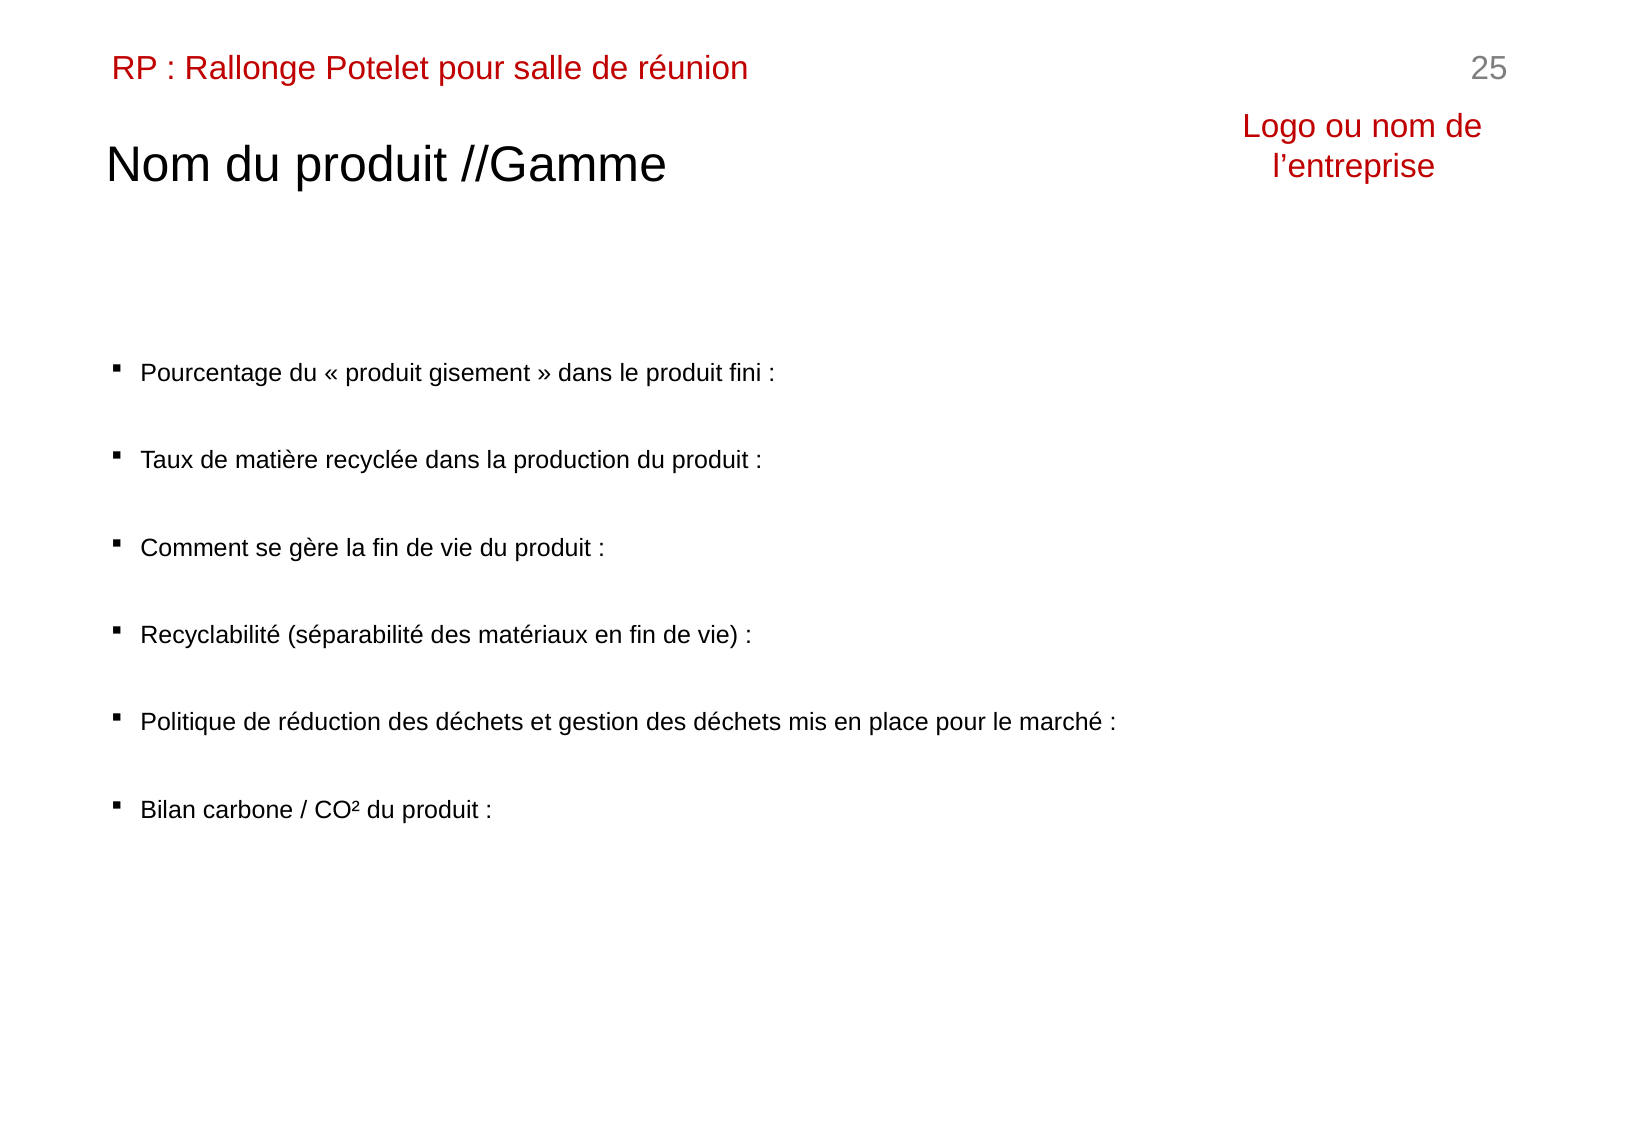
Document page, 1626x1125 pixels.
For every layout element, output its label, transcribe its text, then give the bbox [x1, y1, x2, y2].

text_box Pourcentage du « produit gisement » dans le produit fini : Taux de matière recyclée dans la production du produit : Comment se gère la fin de vie du produit : Recyclabilité (séparabilité des matériaux en fin de vie) : Politique de réduction des déchets et gestion des déchets mis en place pour le marché : Bilan carbone / CO² du produit : [81, 304, 1333, 1067]
slide_number 25 [1426, 19, 1523, 91]
list Nom du produit //Gamme [91, 109, 1523, 215]
title RP : Rallonge Potelet pour salle de réunion [102, 19, 1426, 109]
text_box Logo ou nom de l’entreprise [1141, 91, 1567, 197]
